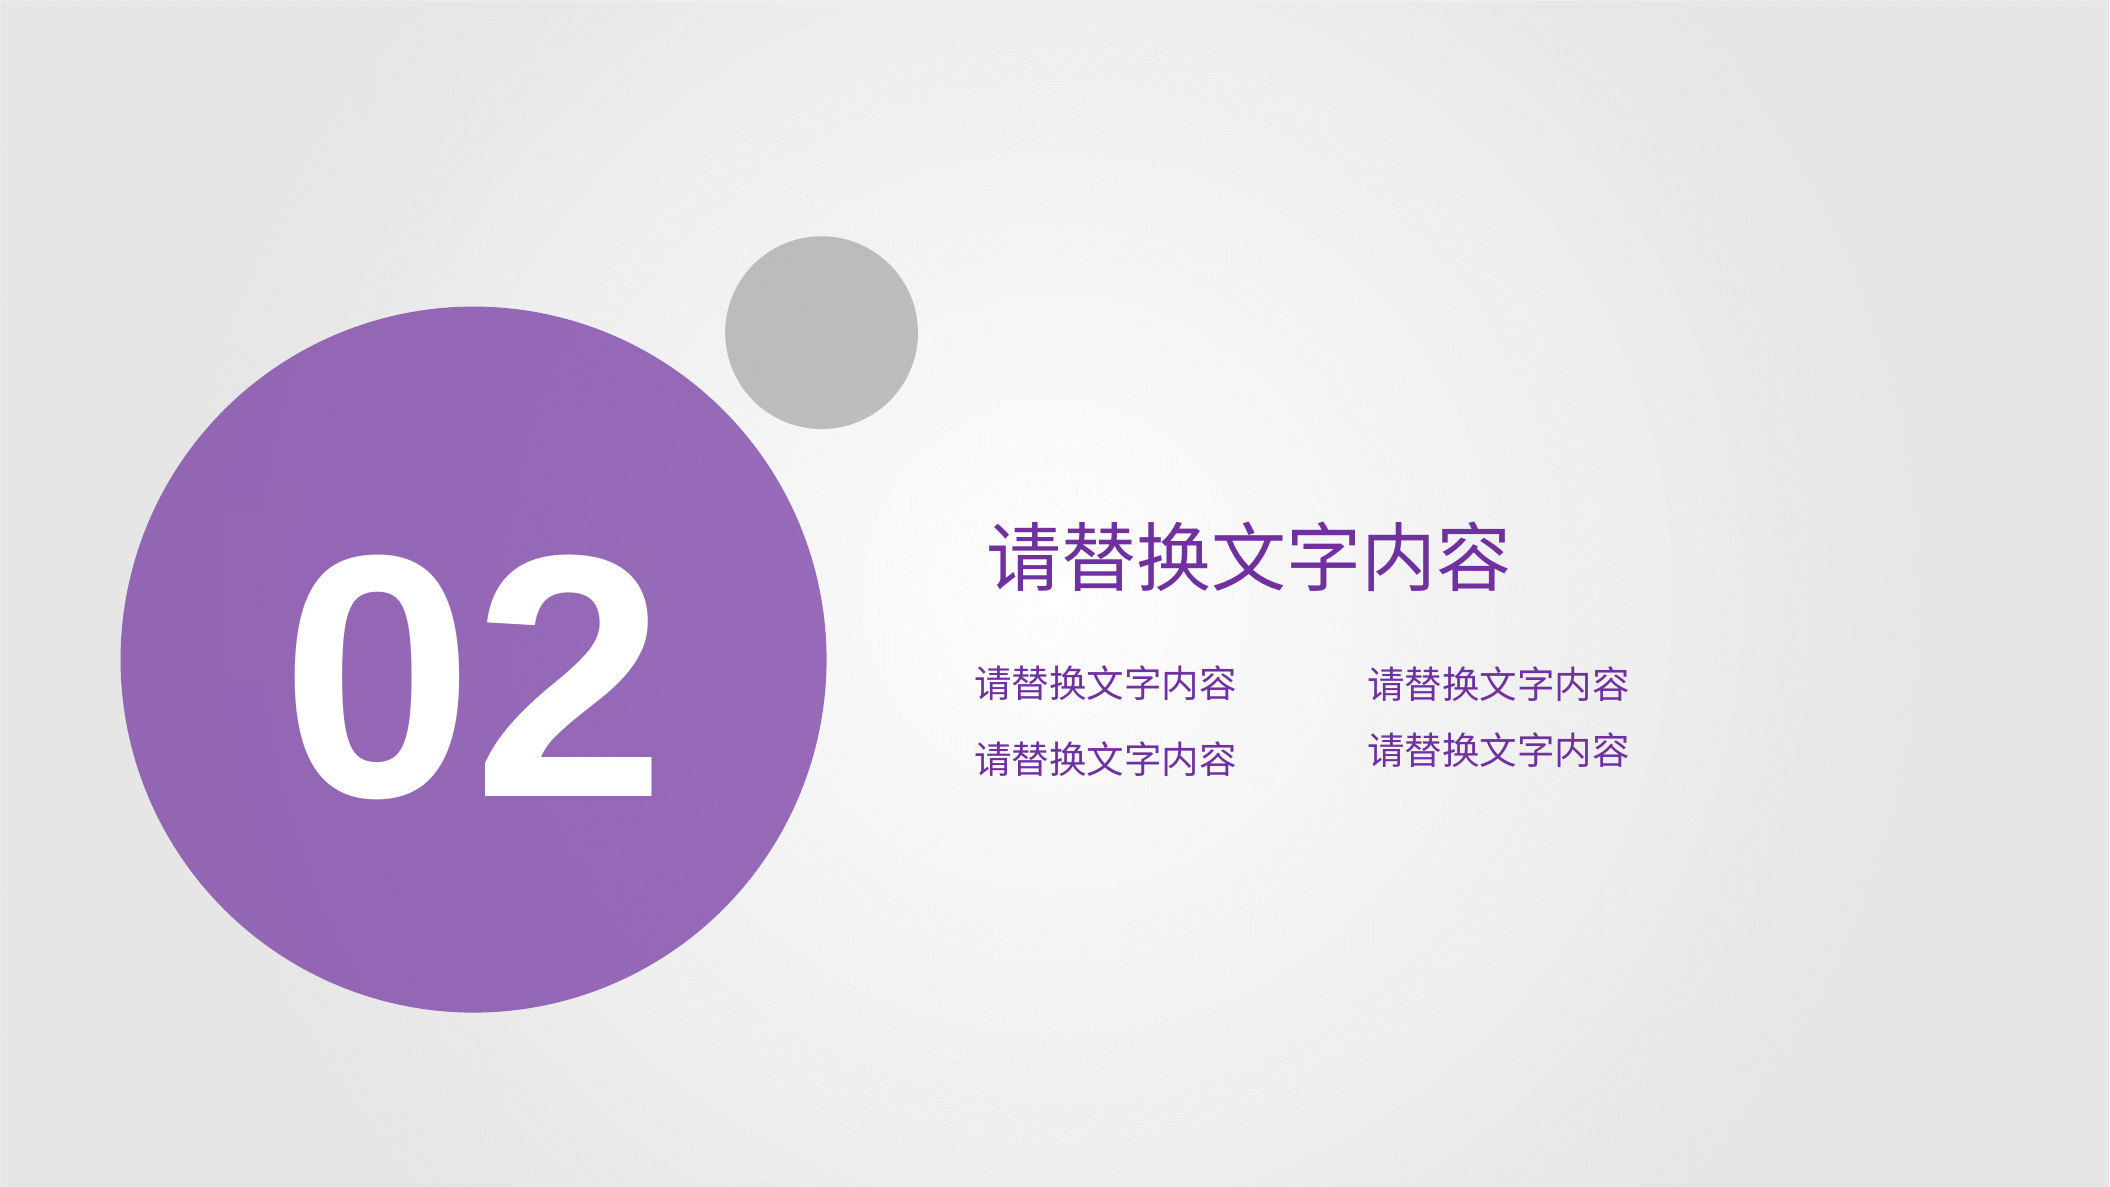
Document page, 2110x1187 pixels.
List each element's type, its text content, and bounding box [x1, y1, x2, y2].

text_box 请替换文字内容 [1367, 652, 1686, 707]
text_box 请替换文字内容 [974, 651, 1293, 706]
text_box [119, 305, 828, 1014]
text_box 请替换文字内容 [974, 726, 1320, 781]
text_box 02 [224, 450, 723, 866]
text_box 请替换文字内容 [971, 484, 1527, 608]
picture [0, 0, 2110, 1187]
text_box [724, 235, 919, 431]
text_box 请替换文字内容 [1367, 727, 1686, 818]
